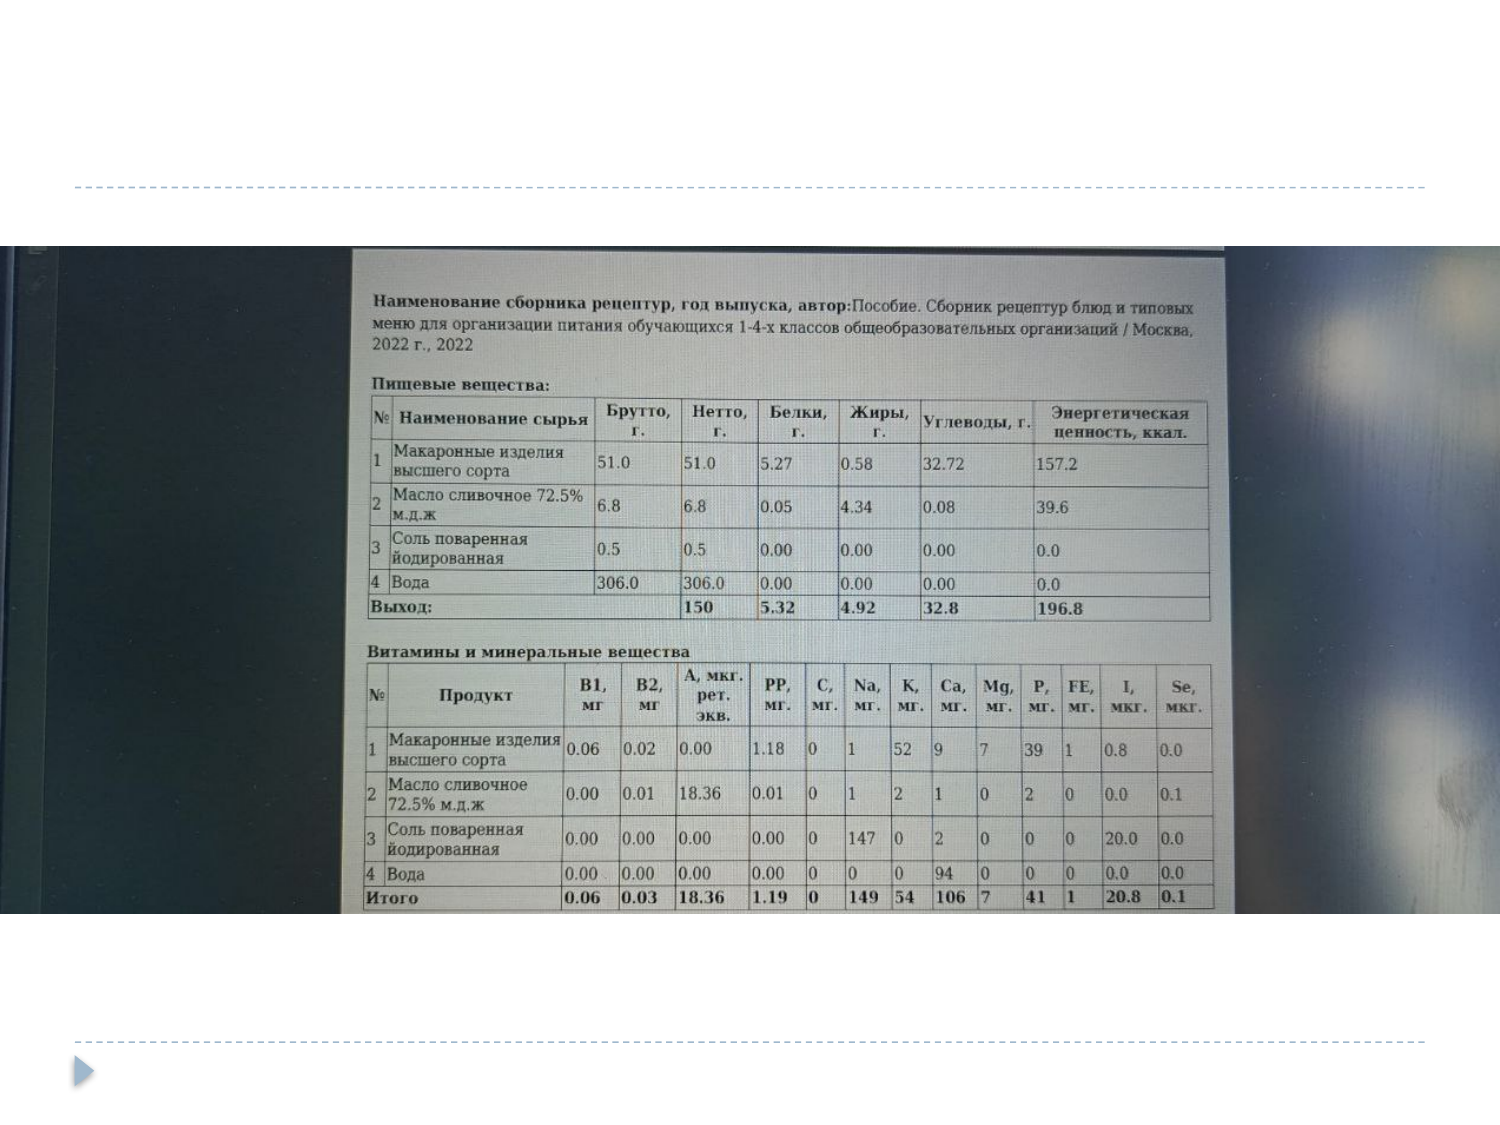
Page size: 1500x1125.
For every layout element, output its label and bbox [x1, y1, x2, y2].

list [0, 245, 1500, 915]
